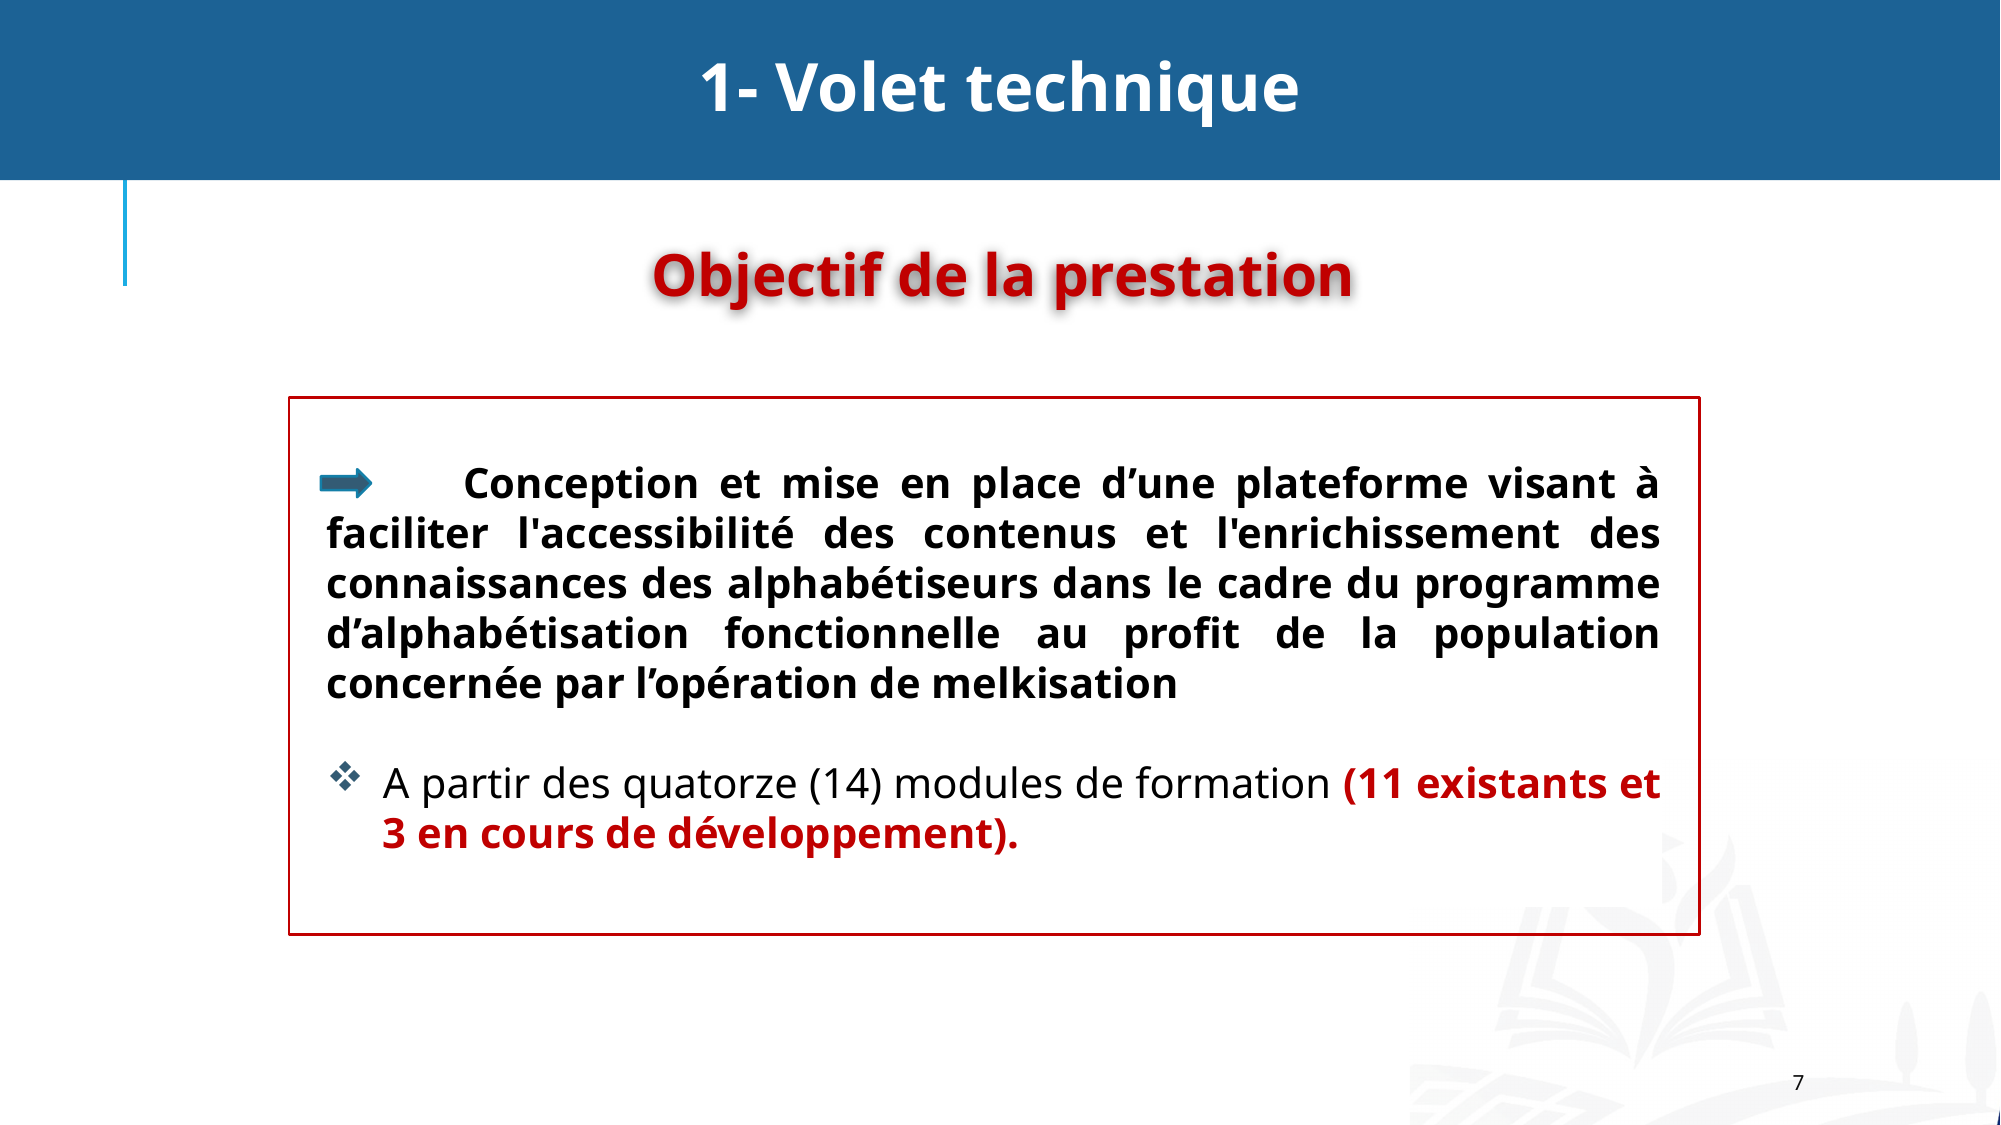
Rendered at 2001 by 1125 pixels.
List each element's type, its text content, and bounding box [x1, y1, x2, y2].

text_box 1- Volet technique [0, 0, 2000, 181]
picture [1409, 759, 2000, 1125]
text_box [288, 396, 1701, 936]
text_box Objectif de la prestation [330, 231, 1677, 315]
text_box Conception et mise en place d’une plateforme visant à faciliter l'accessibilité des contenus et l'enrichissement des connaissances des alphabétiseurs dans le cadre du programme d’alphabétisation fonctionnelle au profit de la population concernée par l’opération de melkisation A partir des quatorze (14) modules de formation (11 existants et 3 en cours de développement). [325, 410, 1663, 908]
text_box [319, 468, 373, 499]
